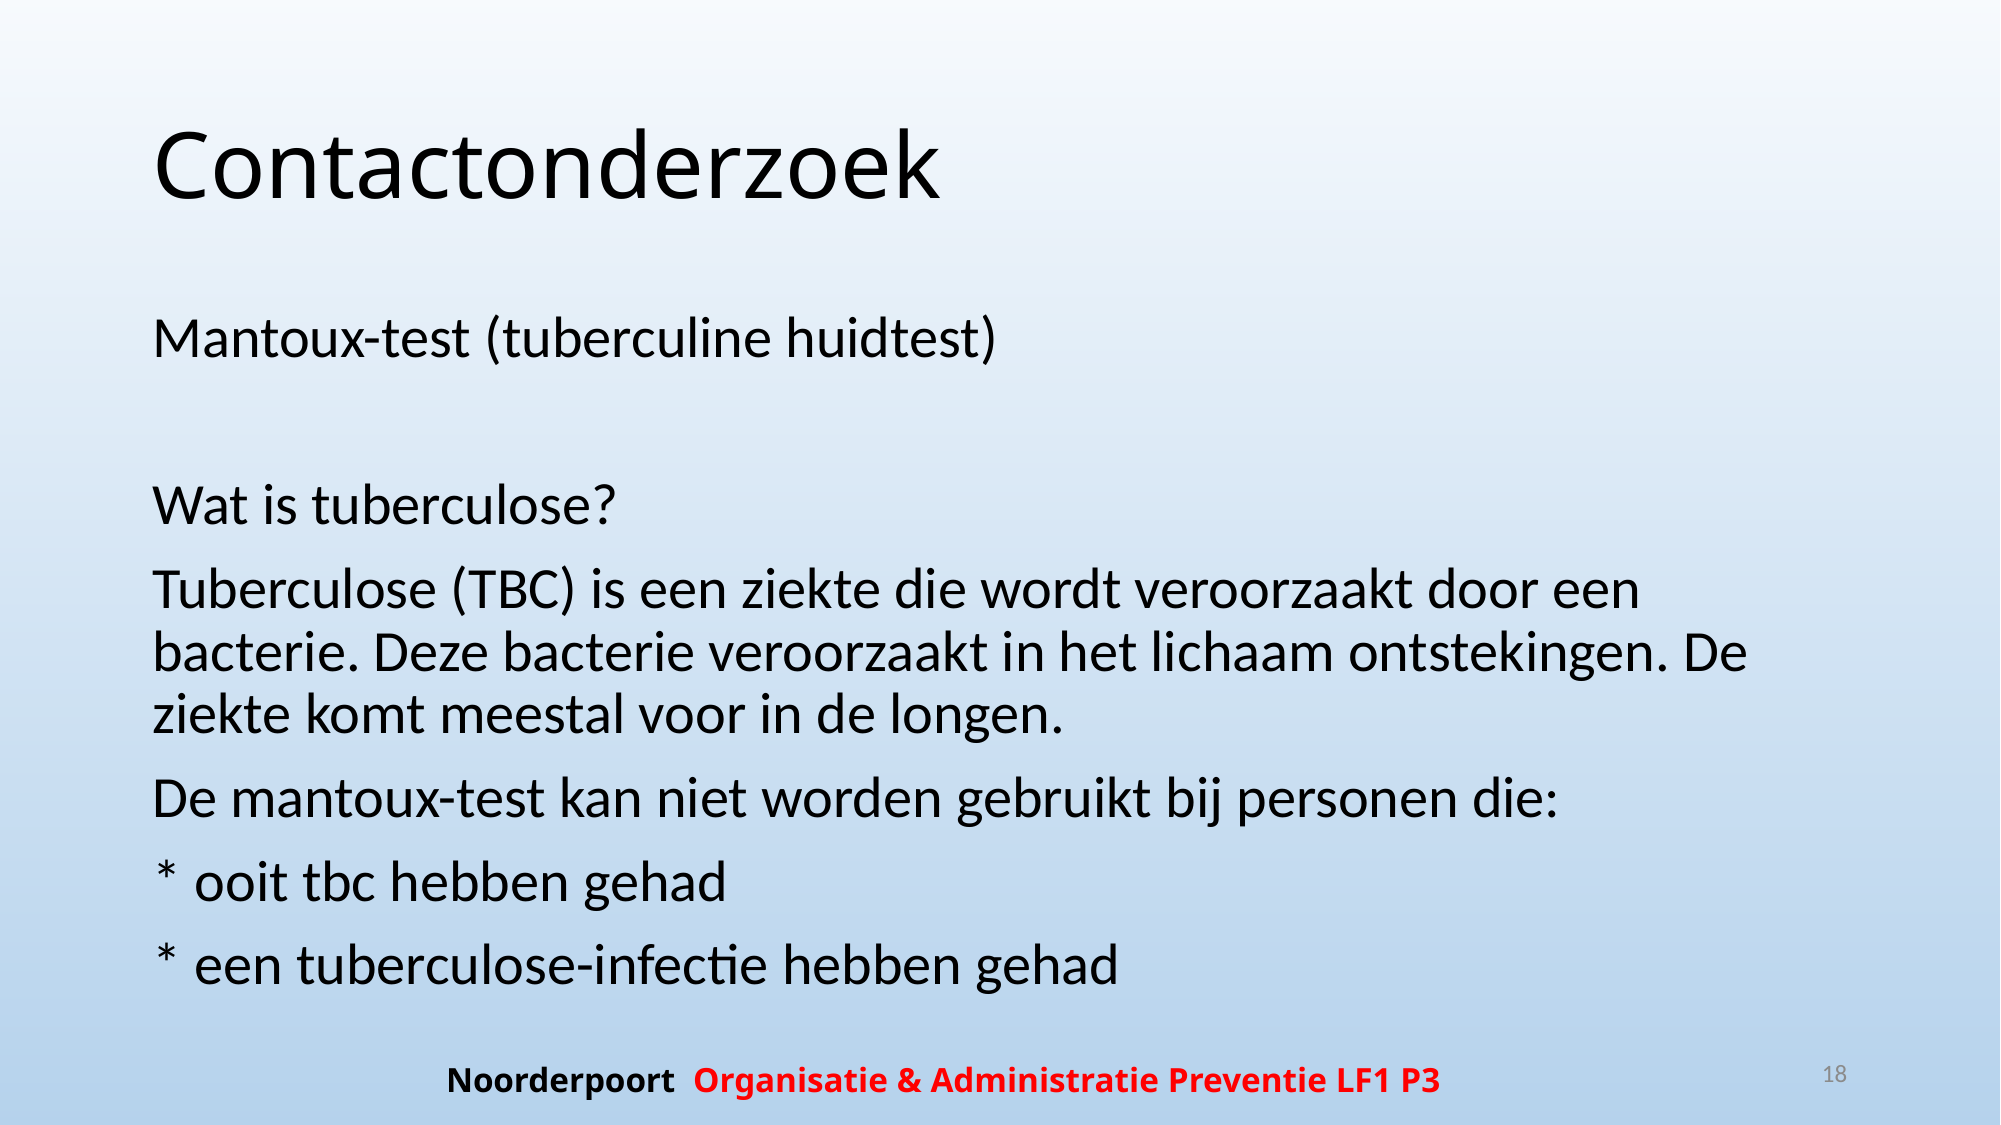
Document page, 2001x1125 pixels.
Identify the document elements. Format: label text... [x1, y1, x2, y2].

title Contactonderzoek [137, 59, 1863, 278]
list Mantoux-test (tuberculine huidtest) Wat is tuberculose? Tuberculose (TBC) is een ziekte die wordt veroorzaakt door een bacterie. Deze bacterie veroorzaakt in het lichaam ontstekingen. De ziekte komt meestal voor in de longen. De mantoux-test kan niet worden gebruikt bij personen die: * ooit tbc hebben gehad * een tuberculose-infectie hebben gehad [137, 299, 1863, 1014]
footer Noorderpoort Organisatie & Administratie Preventie LF1 P3 [197, 1048, 1717, 1109]
slide_number 18 [1412, 1042, 1863, 1103]
